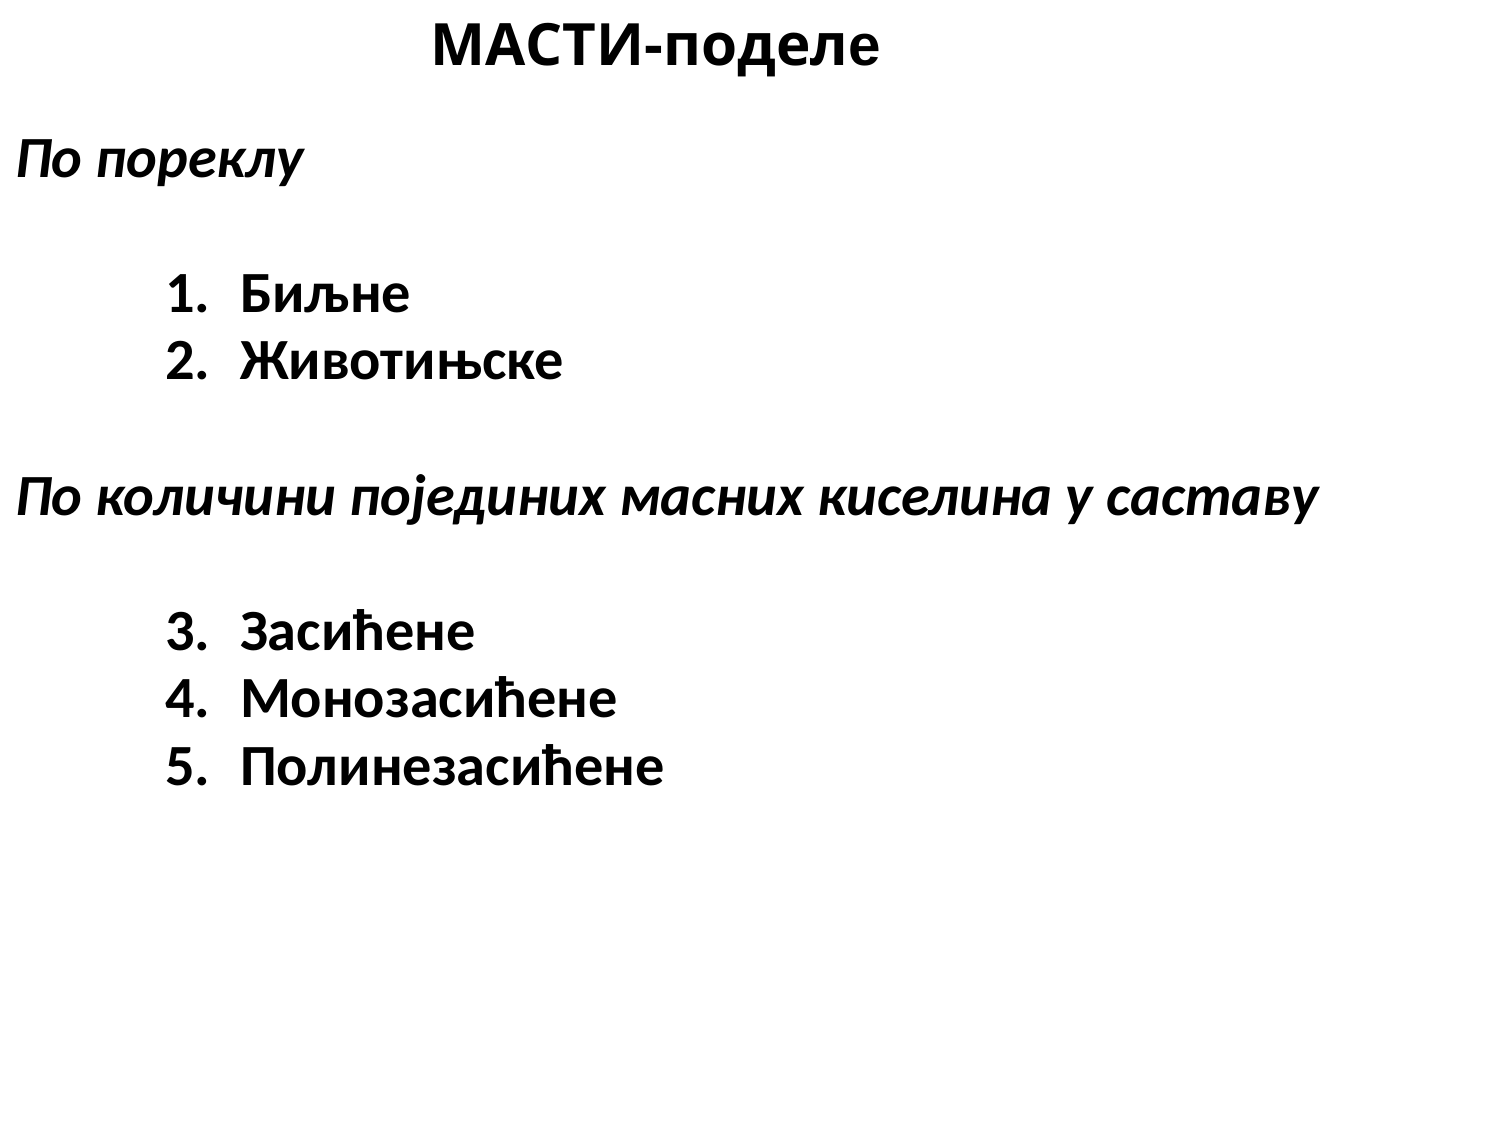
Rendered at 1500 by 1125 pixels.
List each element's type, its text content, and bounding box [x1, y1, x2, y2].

text_box МАСТИ-поделе [0, 0, 1312, 85]
subtitle По пореклу Биљне Животињске По количини појединих масних киселина у саставу Засићене Монозасићене Полинезасићене [0, 125, 1500, 1035]
